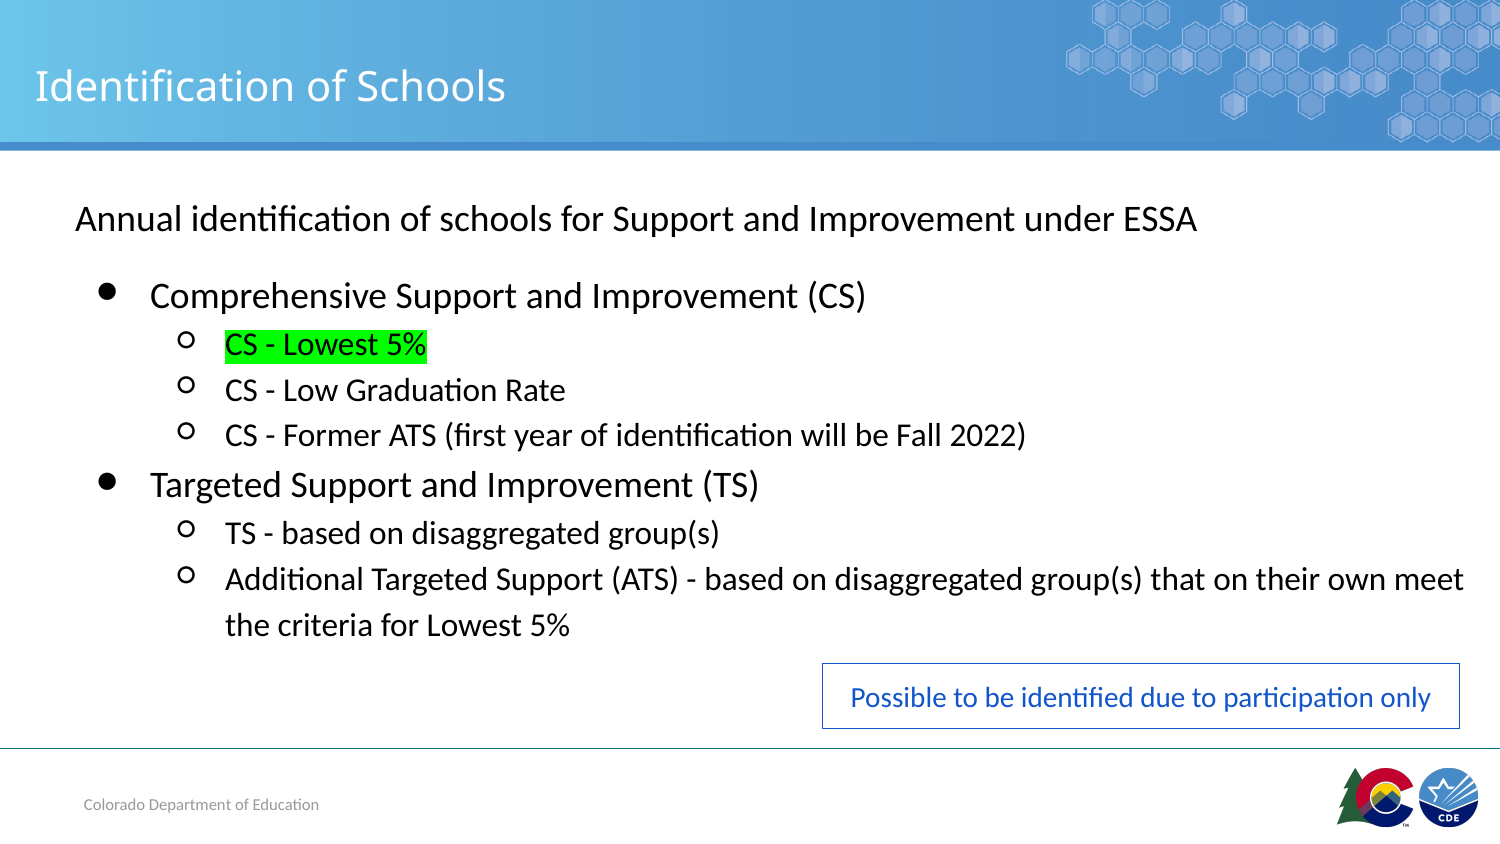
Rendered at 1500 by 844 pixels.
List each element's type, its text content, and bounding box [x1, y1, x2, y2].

text_box Possible to be identified due to participation only [822, 663, 1460, 729]
picture [0, 0, 1500, 151]
picture [1336, 767, 1479, 828]
list Annual identification of schools for Support and Improvement under ESSA Comprehensive Support and Improvement (CS) CS - Lowest 5% CS - Low Graduation Rate CS - Former ATS (first year of identification will be Fall 2022) Targeted Support and Improvement (TS) TS - based on disaggregated group(s) Additional Targeted Support (ATS) - based on disaggregated group(s) that on their own meet the criteria for Lowest 5% [75, 187, 1473, 712]
title Identification of Schools [34, 37, 1433, 132]
